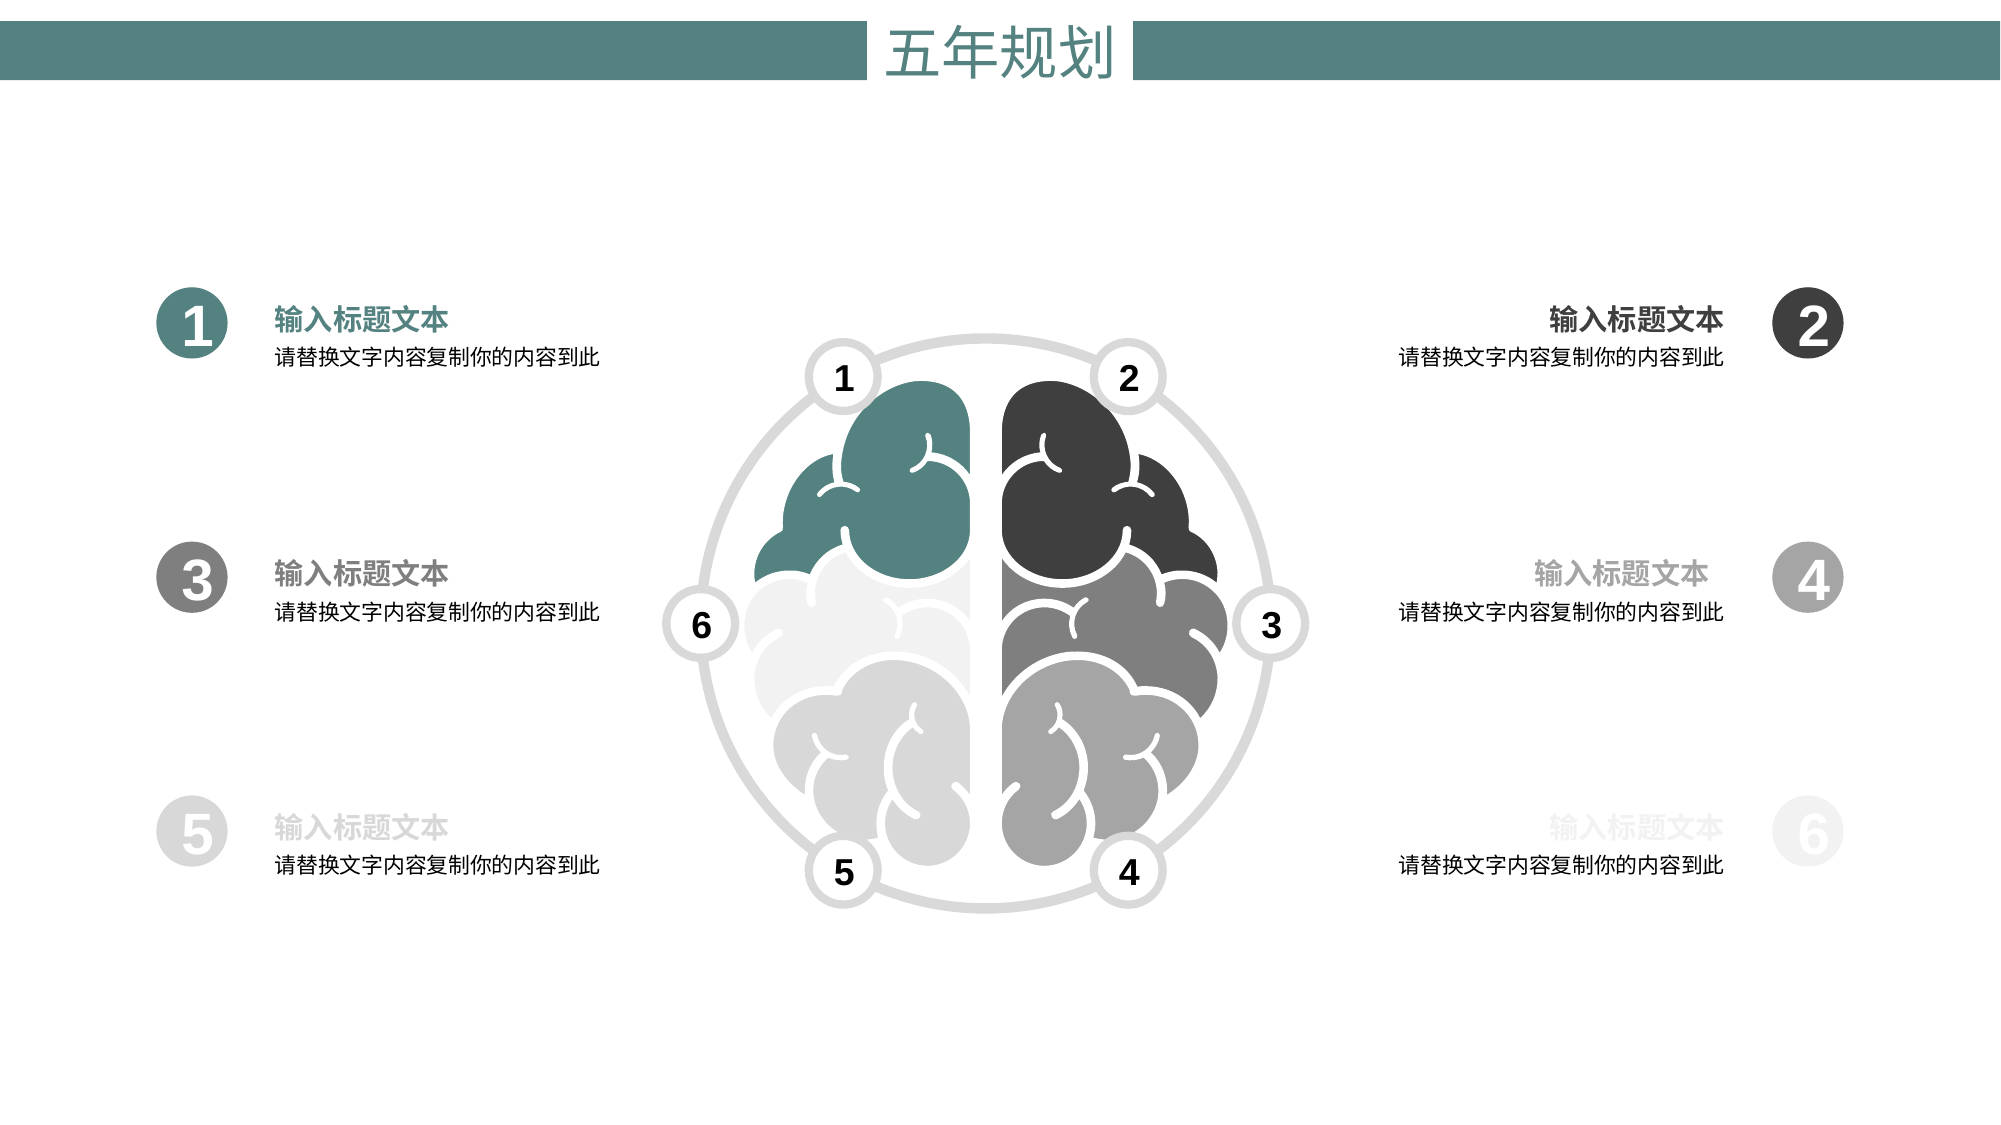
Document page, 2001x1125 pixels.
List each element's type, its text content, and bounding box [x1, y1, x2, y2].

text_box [156, 795, 631, 922]
title 五年规划 [867, 8, 1133, 95]
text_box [1373, 541, 1844, 669]
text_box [156, 287, 631, 414]
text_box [666, 338, 1306, 909]
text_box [1373, 795, 1844, 922]
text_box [1373, 287, 1844, 414]
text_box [156, 541, 631, 669]
